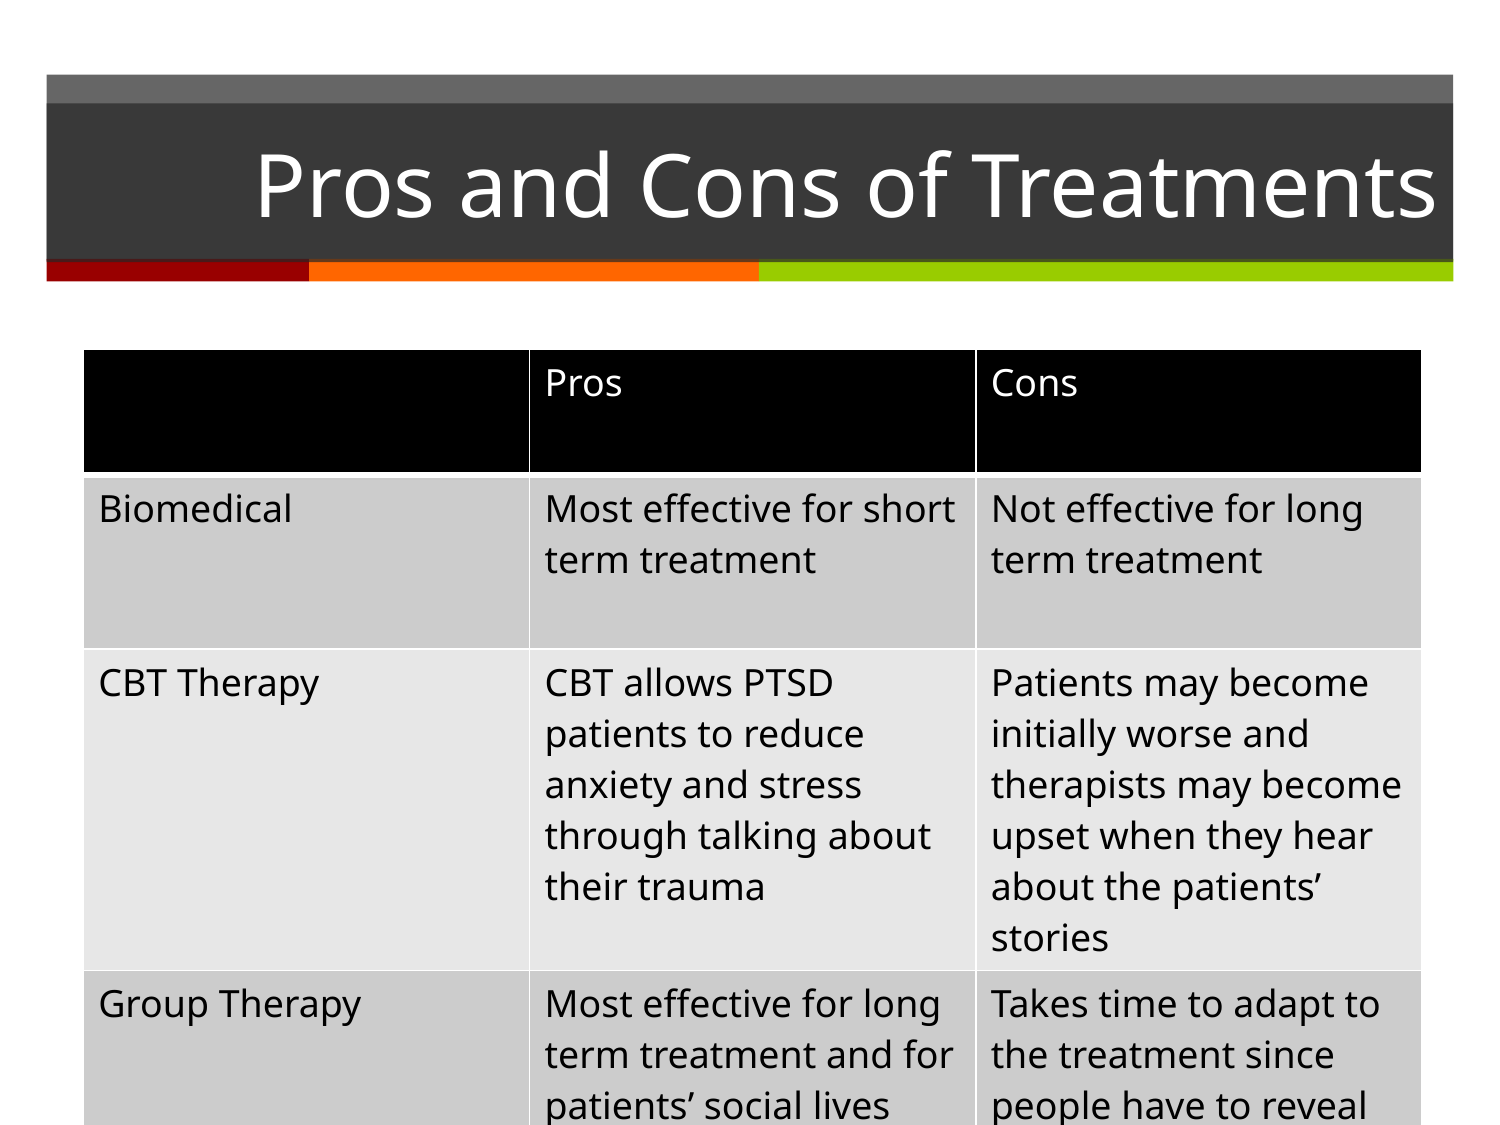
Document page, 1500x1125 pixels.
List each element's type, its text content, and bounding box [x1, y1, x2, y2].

table_cell Group Therapy [84, 971, 529, 1125]
table_cell Most effective for short term treatment [530, 478, 975, 648]
title Pros and Cons of Treatments [46, 103, 1454, 263]
table_cell Biomedical [84, 478, 529, 648]
table_header Cons [977, 350, 1421, 472]
table_cell CBT allows PTSD patients to reduce anxiety and stress through talking about their trauma [530, 650, 975, 970]
table_cell CBT Therapy [84, 650, 529, 970]
table_cell Takes time to adapt to the treatment since people have to reveal their trauma [977, 971, 1421, 1125]
table_cell Most effective for long term treatment and for patients’ social lives [530, 971, 975, 1125]
table_cell Not effective for long term treatment [977, 478, 1421, 648]
table_cell Patients may become initially worse and therapists may become upset when they hear about the patients’ stories [977, 650, 1421, 970]
table_header [84, 350, 529, 472]
table_header Pros [530, 350, 975, 472]
